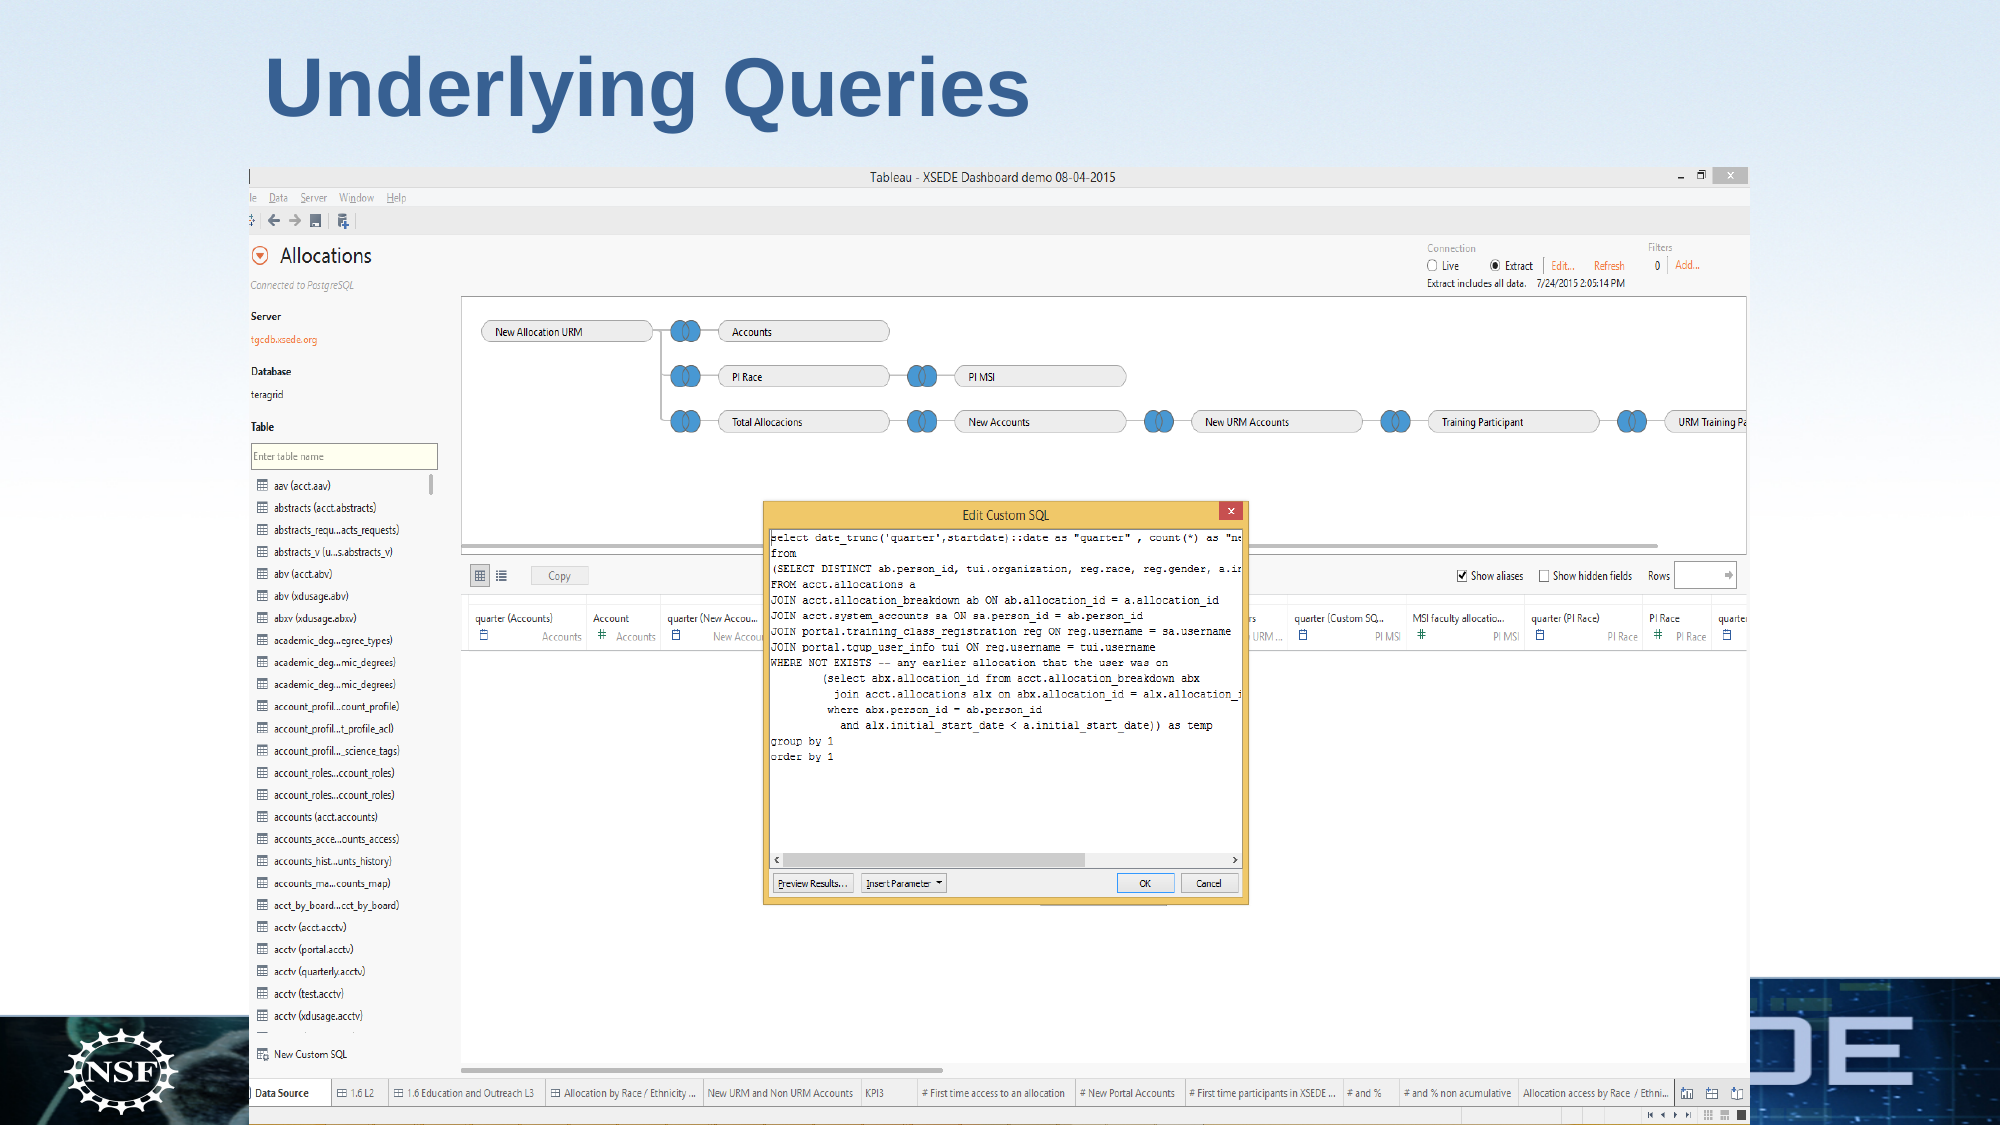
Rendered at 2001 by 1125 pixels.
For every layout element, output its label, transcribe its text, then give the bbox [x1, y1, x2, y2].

picture [0, 0, 2000, 1125]
title Underlying Queries [249, 19, 1751, 147]
